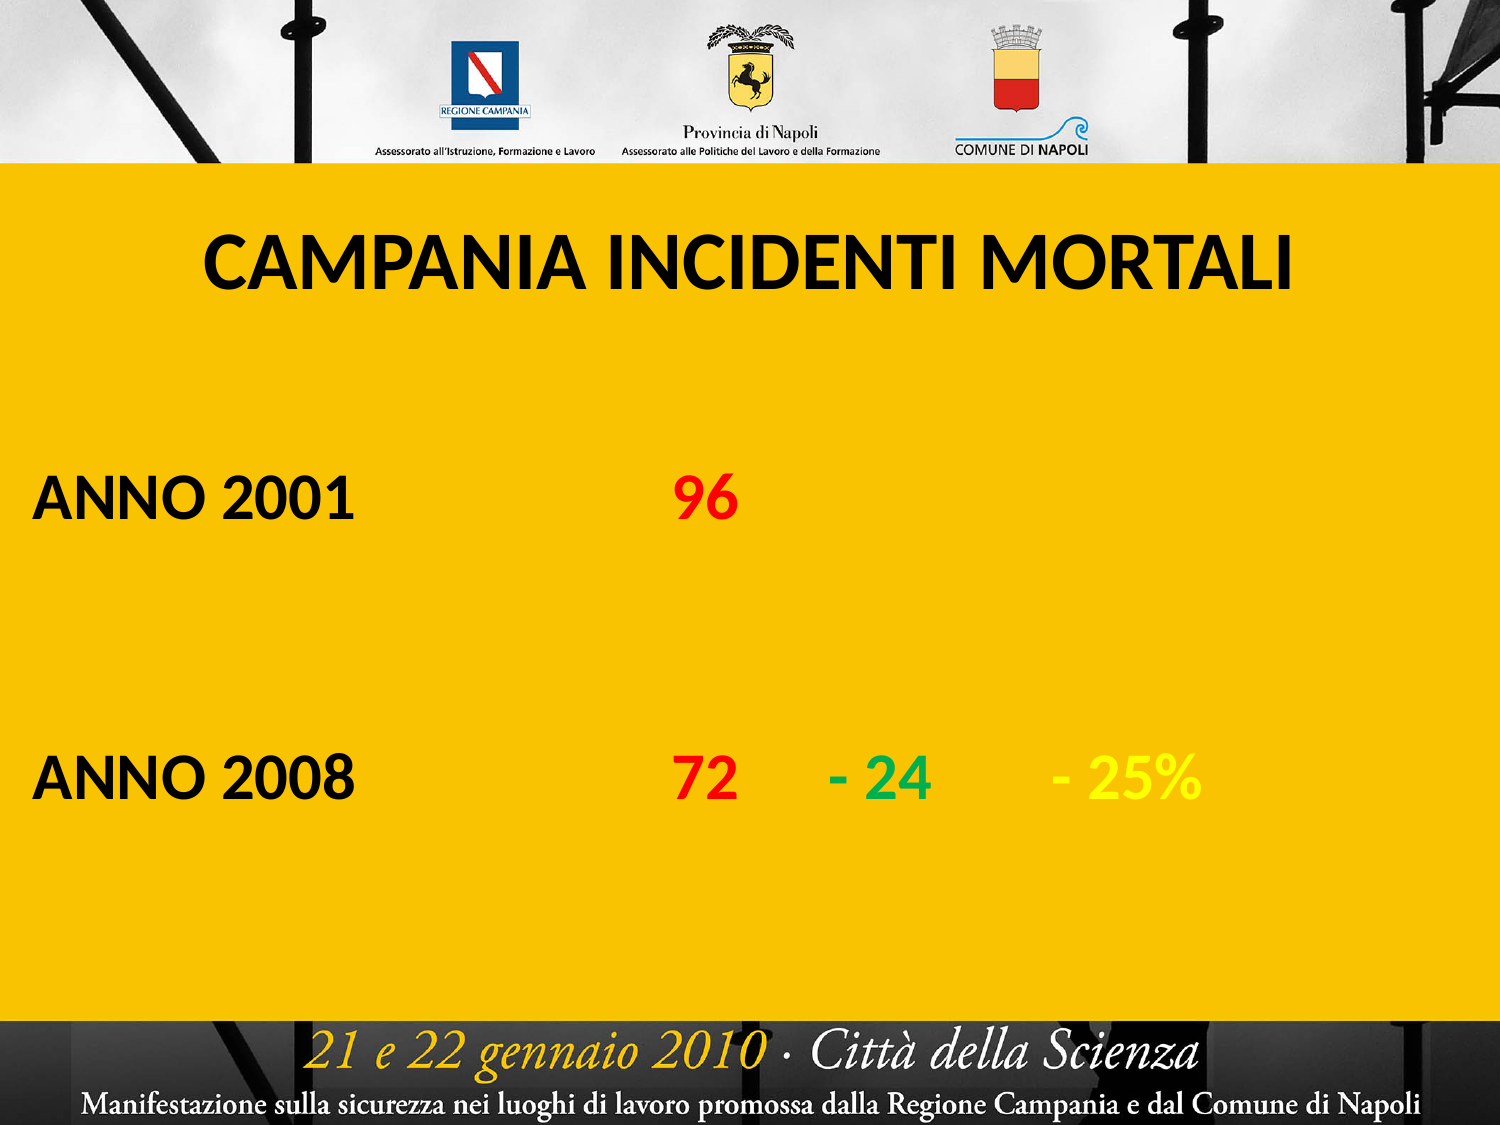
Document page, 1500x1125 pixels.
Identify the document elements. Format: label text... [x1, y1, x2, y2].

list ANNO 2001 96 ANNO 2008 72 - 24 - 25% [17, 445, 1483, 1024]
picture [0, 0, 1500, 1125]
title CAMPANIA INCIDENTI MORTALI [17, 172, 1483, 341]
